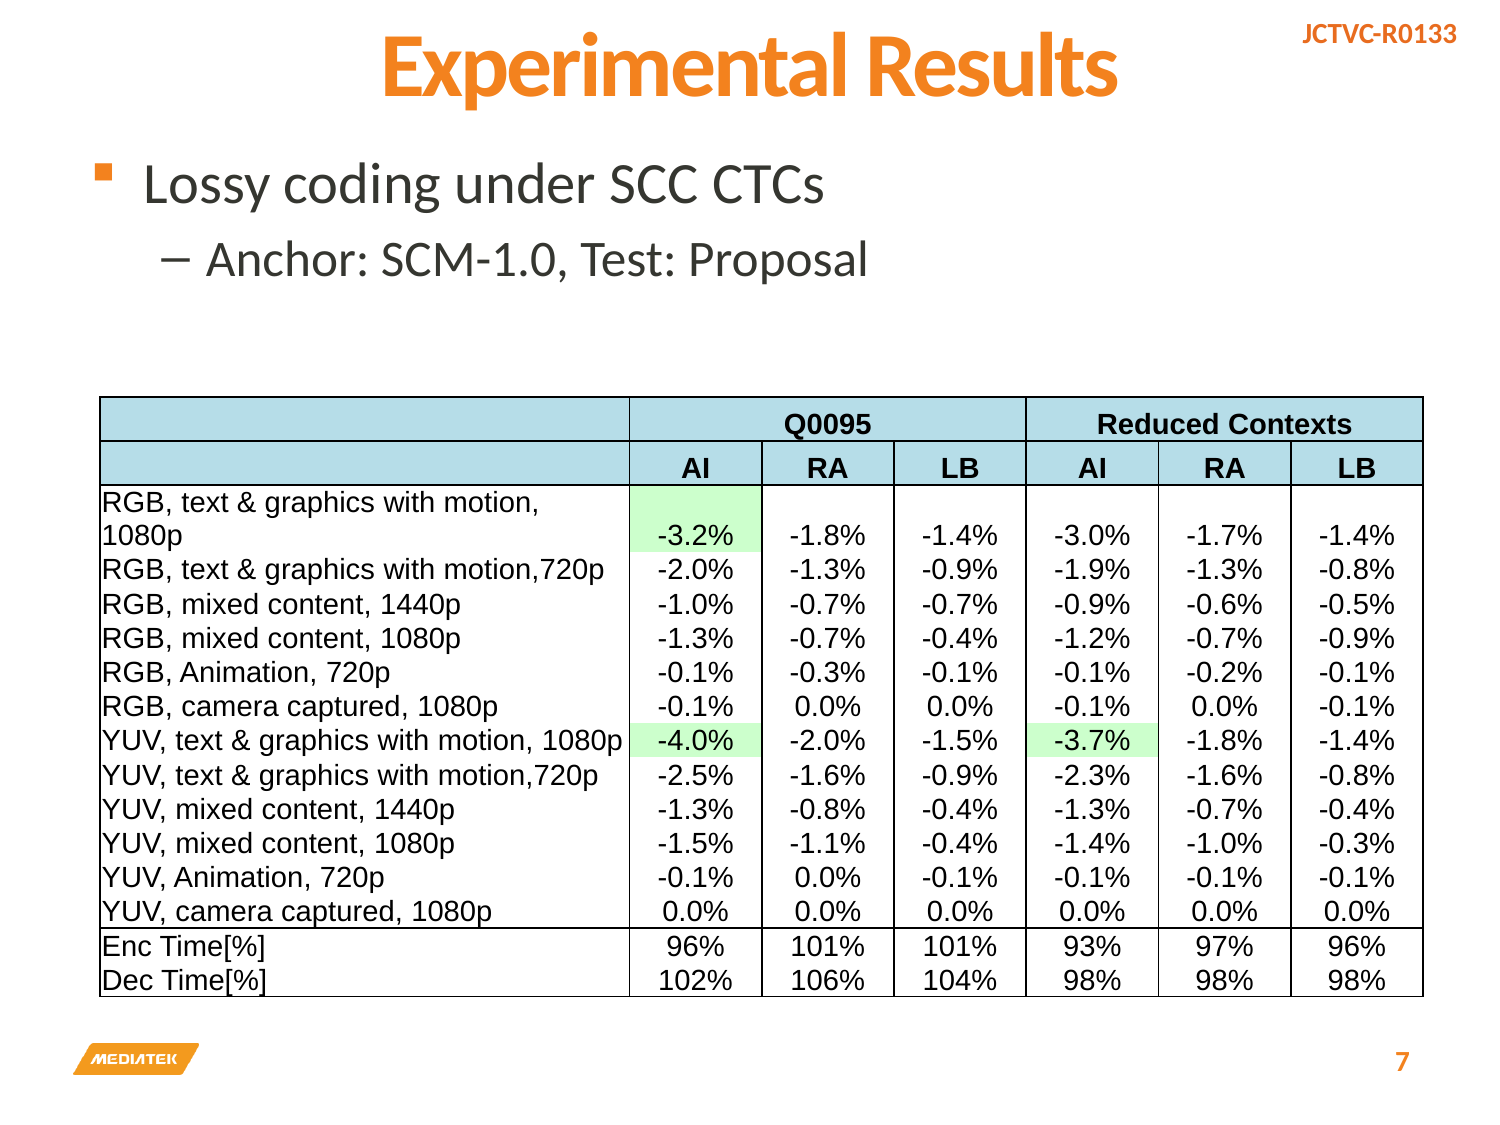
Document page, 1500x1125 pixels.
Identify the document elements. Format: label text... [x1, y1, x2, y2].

table_cell -3.7% [1027, 723, 1158, 757]
table_cell -2.0% [763, 723, 893, 757]
table_cell 98% [1292, 962, 1422, 996]
table_cell 0.0% [763, 689, 893, 723]
table_cell -1.0% [1159, 826, 1290, 860]
table_cell 102% [630, 962, 761, 996]
table_cell -1.2% [1027, 620, 1158, 655]
table_cell 0.0% [895, 894, 1025, 927]
table_cell 98% [1027, 962, 1158, 996]
table_cell -0.1% [630, 689, 761, 723]
table_cell -0.7% [763, 620, 893, 655]
table_cell 93% [1027, 929, 1158, 962]
table_cell -1.4% [1292, 723, 1422, 757]
table_cell -1.9% [1027, 552, 1158, 586]
table_cell 0.0% [763, 860, 893, 894]
table_cell 104% [895, 962, 1025, 996]
table_cell -0.1% [1027, 689, 1158, 723]
table_cell -1.6% [763, 757, 893, 791]
table_cell -0.9% [1027, 586, 1158, 620]
table_cell YUV, camera captured, 1080p [101, 894, 629, 927]
table_header Q0095 [630, 398, 1025, 440]
table_cell -0.8% [763, 791, 893, 826]
table_cell YUV, text & graphics with motion, 1080p [101, 723, 629, 757]
table_cell -1.4% [895, 486, 1025, 552]
table_cell -0.4% [895, 791, 1025, 826]
table_cell -0.5% [1292, 586, 1422, 620]
table_cell -0.1% [1027, 860, 1158, 894]
table_cell RGB, Animation, 720p [101, 655, 629, 689]
table_cell LB [895, 442, 1025, 484]
table_cell -1.8% [1159, 723, 1290, 757]
table_cell 106% [763, 962, 893, 996]
title Experimental Results [75, 19, 1425, 126]
table_cell -1.4% [1292, 486, 1422, 552]
table_cell 0.0% [1027, 894, 1158, 927]
table_header [101, 398, 629, 440]
table_cell -0.1% [895, 860, 1025, 894]
table_cell 0.0% [630, 894, 761, 927]
table_cell AI [630, 442, 761, 484]
table_cell -0.3% [763, 655, 893, 689]
table_cell -1.0% [630, 586, 761, 620]
table_cell -0.1% [1159, 860, 1290, 894]
table_cell -0.1% [630, 860, 761, 894]
table_cell -0.9% [895, 552, 1025, 586]
table_cell 101% [895, 929, 1025, 962]
table_cell 96% [1292, 929, 1422, 962]
table_cell RGB, mixed content, 1080p [101, 620, 629, 655]
table_cell -1.3% [1159, 552, 1290, 586]
table_cell -0.1% [1292, 860, 1422, 894]
table_cell 0.0% [1292, 894, 1422, 927]
table_cell 97% [1159, 929, 1290, 962]
table_cell -1.5% [895, 723, 1025, 757]
table_cell -1.3% [1027, 791, 1158, 826]
table_cell -0.1% [1292, 655, 1422, 689]
table_cell YUV, mixed content, 1440p [101, 791, 629, 826]
table_cell -0.8% [1292, 552, 1422, 586]
table_cell -2.0% [630, 552, 761, 586]
table_cell LB [1292, 442, 1422, 484]
table_cell -0.8% [1292, 757, 1422, 791]
table_cell -1.3% [630, 791, 761, 826]
table_cell -3.0% [1027, 486, 1158, 552]
table_cell -0.1% [1027, 655, 1158, 689]
table_cell -0.6% [1159, 586, 1290, 620]
table_cell RA [763, 442, 893, 484]
table_cell -0.4% [1292, 791, 1422, 826]
table_cell -0.7% [1159, 791, 1290, 826]
table_cell -1.1% [763, 826, 893, 860]
table_cell RA [1159, 442, 1290, 484]
table_cell -0.9% [1292, 620, 1422, 655]
table_cell -2.5% [630, 757, 761, 791]
table_cell -0.1% [630, 655, 761, 689]
list Lossy coding under SCC CTCs Anchor: SCM-1.0, Test: Proposal [75, 137, 1425, 296]
table_cell 0.0% [895, 689, 1025, 723]
table_cell -0.3% [1292, 826, 1422, 860]
table_cell 0.0% [763, 894, 893, 927]
table_cell RGB, mixed content, 1440p [101, 586, 629, 620]
table_cell -0.1% [1292, 689, 1422, 723]
table_cell -1.6% [1159, 757, 1290, 791]
table_cell Dec Time[%] [101, 962, 629, 996]
table_cell AI [1027, 442, 1158, 484]
table_cell -1.4% [1027, 826, 1158, 860]
table_cell [101, 442, 629, 484]
table_cell RGB, camera captured, 1080p [101, 689, 629, 723]
table_cell -0.4% [895, 826, 1025, 860]
table_cell -1.8% [763, 486, 893, 552]
picture [73, 1043, 199, 1075]
table_cell RGB, text & graphics with motion,720p [101, 552, 629, 586]
table_cell -1.5% [630, 826, 761, 860]
table_cell RGB, text & graphics with motion, 1080p [101, 486, 629, 552]
table_cell 0.0% [1159, 689, 1290, 723]
table_cell 98% [1159, 962, 1290, 996]
table_cell 96% [630, 929, 761, 962]
table_cell -3.2% [630, 486, 761, 552]
table_header Reduced Contexts [1027, 398, 1422, 440]
table_cell -0.7% [895, 586, 1025, 620]
table_cell -1.3% [763, 552, 893, 586]
table_cell 101% [763, 929, 893, 962]
table_cell YUV, text & graphics with motion,720p [101, 757, 629, 791]
table_cell -0.7% [1159, 620, 1290, 655]
table_cell -0.2% [1159, 655, 1290, 689]
table_cell -0.7% [763, 586, 893, 620]
table_cell YUV, mixed content, 1080p [101, 826, 629, 860]
table_cell -0.1% [895, 655, 1025, 689]
table_cell -2.3% [1027, 757, 1158, 791]
table_cell -4.0% [630, 723, 761, 757]
table_cell -0.9% [895, 757, 1025, 791]
table_cell -0.4% [895, 620, 1025, 655]
slide_number 7 [1251, 1029, 1425, 1090]
table_cell 0.0% [1159, 894, 1290, 927]
table_cell YUV, Animation, 720p [101, 860, 629, 894]
table_cell -1.3% [630, 620, 761, 655]
table_cell Enc Time[%] [101, 929, 629, 962]
table_cell -1.7% [1159, 486, 1290, 552]
